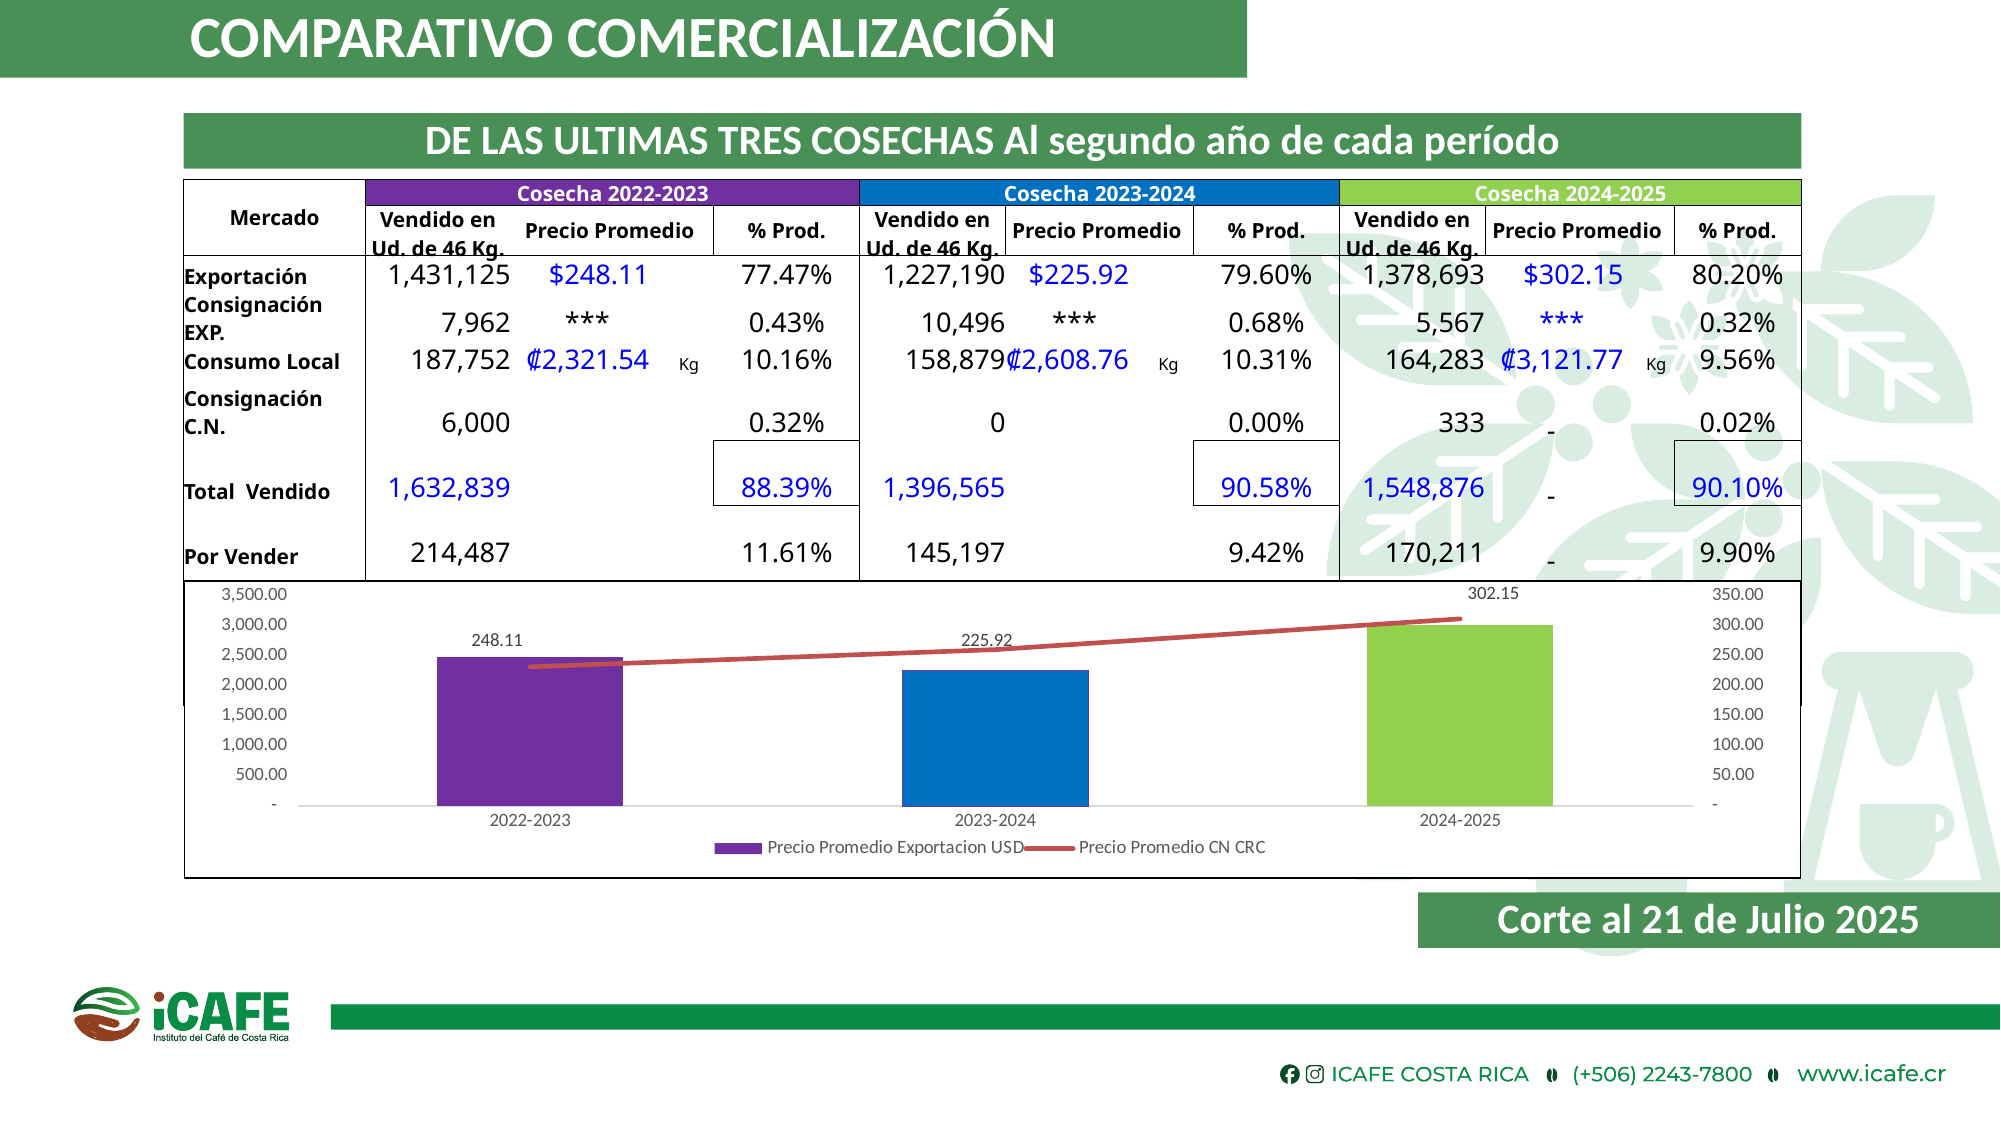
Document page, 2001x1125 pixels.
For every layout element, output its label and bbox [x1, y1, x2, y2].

picture [0, 0, 2000, 1125]
chart [183, 580, 1802, 879]
